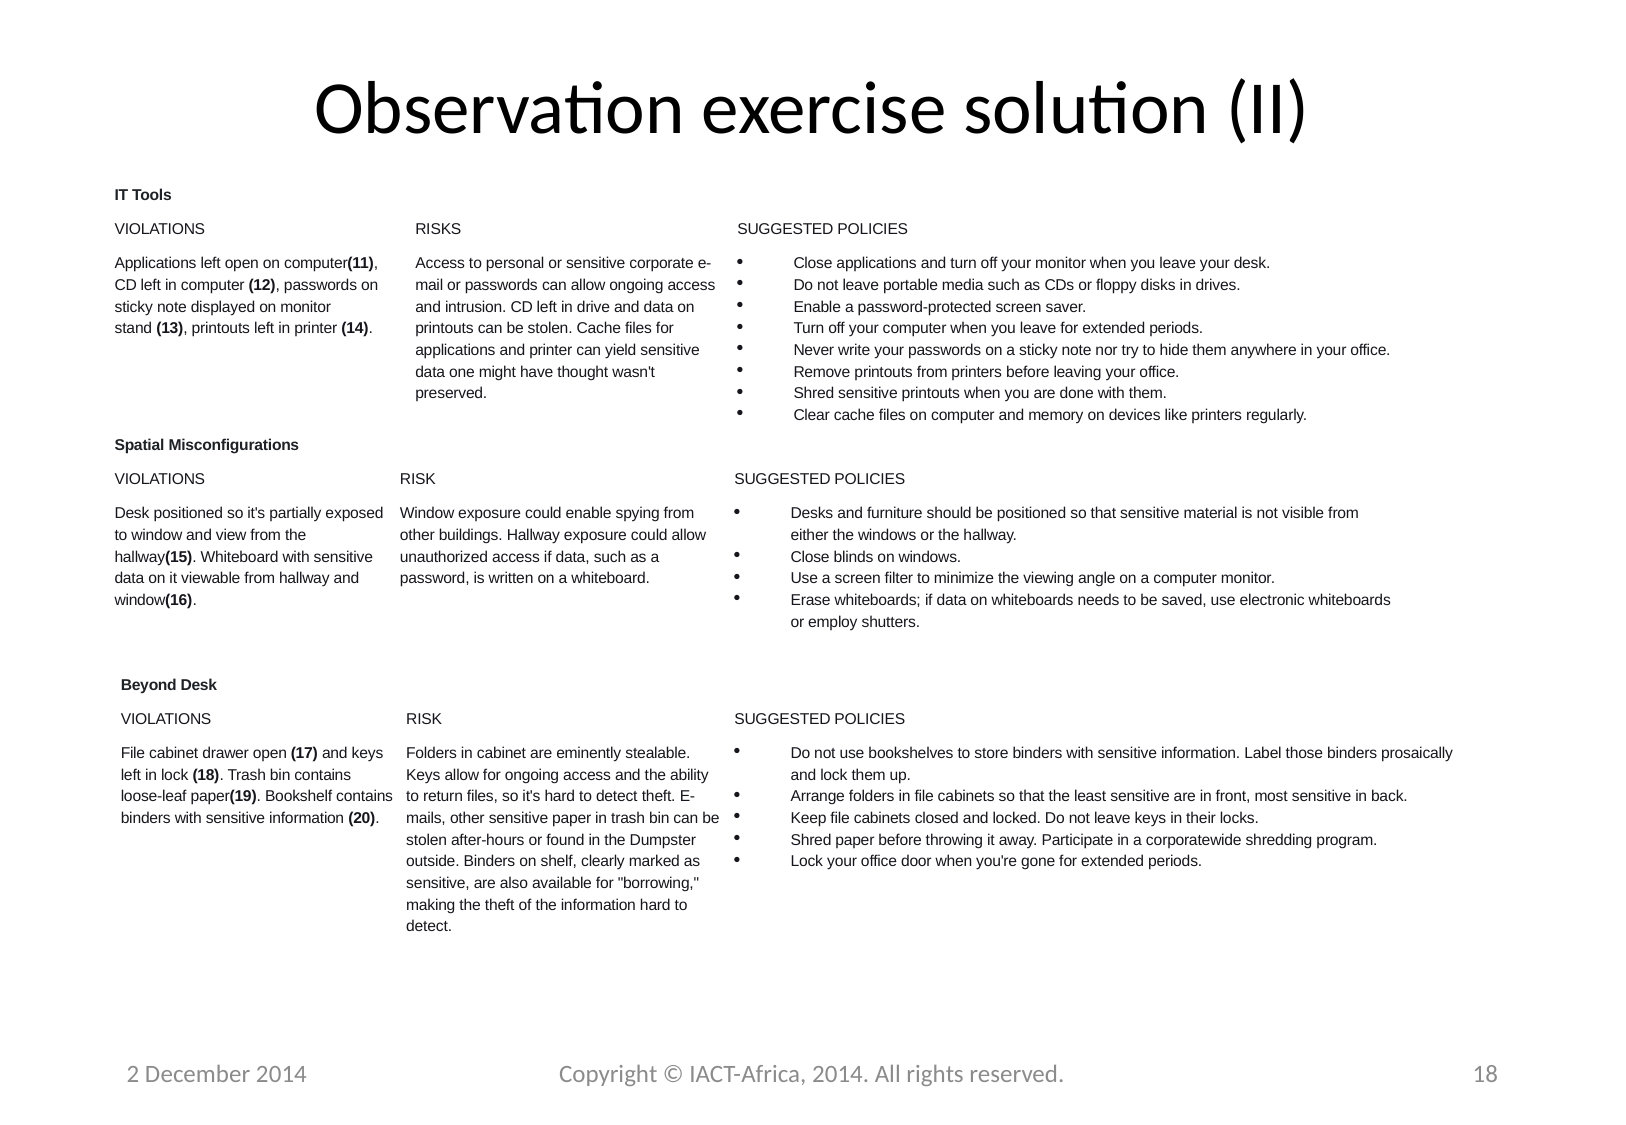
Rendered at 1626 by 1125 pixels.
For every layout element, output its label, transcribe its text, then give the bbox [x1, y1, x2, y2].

table_header IT Tools [108, 176, 1497, 210]
table_cell VIOLATIONS [108, 210, 409, 244]
table_header Beyond Desk [115, 666, 1478, 700]
table_cell Close applications and turn off your monitor when you leave your desk. Do not leave portable media such as CDs or floppy disks in drives. Enable a password-protected screen saver. Turn off your computer when you leave for extended periods. Never write your passwords on a sticky note nor try to hide them anywhere in your office. Remove printouts from printers before leaving your office. Shred sensitive printouts when you are done with them. Clear cache files on computer and memory on devices like printers regularly. [731, 244, 1497, 430]
table_cell RISK [400, 700, 728, 734]
slide_number 18 [1147, 1042, 1514, 1103]
footer Copyright © IACT-Africa, 2014. All rights reserved. [538, 1042, 1087, 1103]
table_cell SUGGESTED POLICIES [731, 210, 1497, 244]
table_cell SUGGESTED POLICIES [728, 700, 1478, 734]
table_cell Access to personal or sensitive corporate e-mail or passwords can allow ongoing access and intrusion. CD left in drive and data on printouts can be stolen. Cache files for applications and printer can yield sensitive data one might have thought wasn't preserved. [409, 244, 731, 426]
title Observation exercise solution (II) [111, 0, 1514, 219]
table_cell Do not use bookshelves to store binders with sensitive information. Label those binders prosaically and lock them up. Arrange folders in file cabinets so that the least sensitive are in front, most sensitive in back. Keep file cabinets closed and locked. Do not leave keys in their locks. Shred paper before throwing it away. Participate in a corporatewide shredding program. Lock your office door when you're gone for extended periods. [728, 734, 1478, 941]
table_cell Desk positioned so it's partially exposed to window and view from the hallway(15). Whiteboard with sensitive data on it viewable from hallway and window(16). [108, 494, 394, 637]
table_cell RISK [394, 460, 728, 494]
table_header Spatial Misconfigurations [108, 426, 1403, 460]
table_cell File cabinet drawer open (17) and keys left in lock (18). Trash bin contains loose-leaf paper(19). Bookshelf contains binders with sensitive information (20). [115, 734, 400, 941]
table_cell RISKS [409, 210, 731, 244]
table_cell VIOLATIONS [108, 460, 394, 494]
table_cell SUGGESTED POLICIES [728, 460, 1403, 494]
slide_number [111, 1042, 478, 1103]
table_cell Applications left open on computer(11), CD left in computer (12), passwords on sticky note displayed on monitor stand (13), printouts left in printer (14). [108, 244, 409, 426]
table_cell Desks and furniture should be positioned so that sensitive material is not visible from either the windows or the hallway. Close blinds on windows. Use a screen filter to minimize the viewing angle on a computer monitor. Erase whiteboards; if data on whiteboards needs to be saved, use electronic whiteboards or employ shutters. [728, 494, 1403, 637]
table_cell Window exposure could enable spying from other buildings. Hallway exposure could allow unauthorized access if data, such as a password, is written on a whiteboard. [394, 494, 728, 637]
table_cell Folders in cabinet are eminently stealable. Keys allow for ongoing access and the ability to return files, so it's hard to detect theft. E-mails, other sensitive paper in trash bin can be stolen after-hours or found in the Dumpster outside. Binders on shelf, clearly marked as sensitive, are also available for "borrowing," making the theft of the information hard to detect. [400, 734, 728, 941]
table_cell VIOLATIONS [115, 700, 400, 734]
